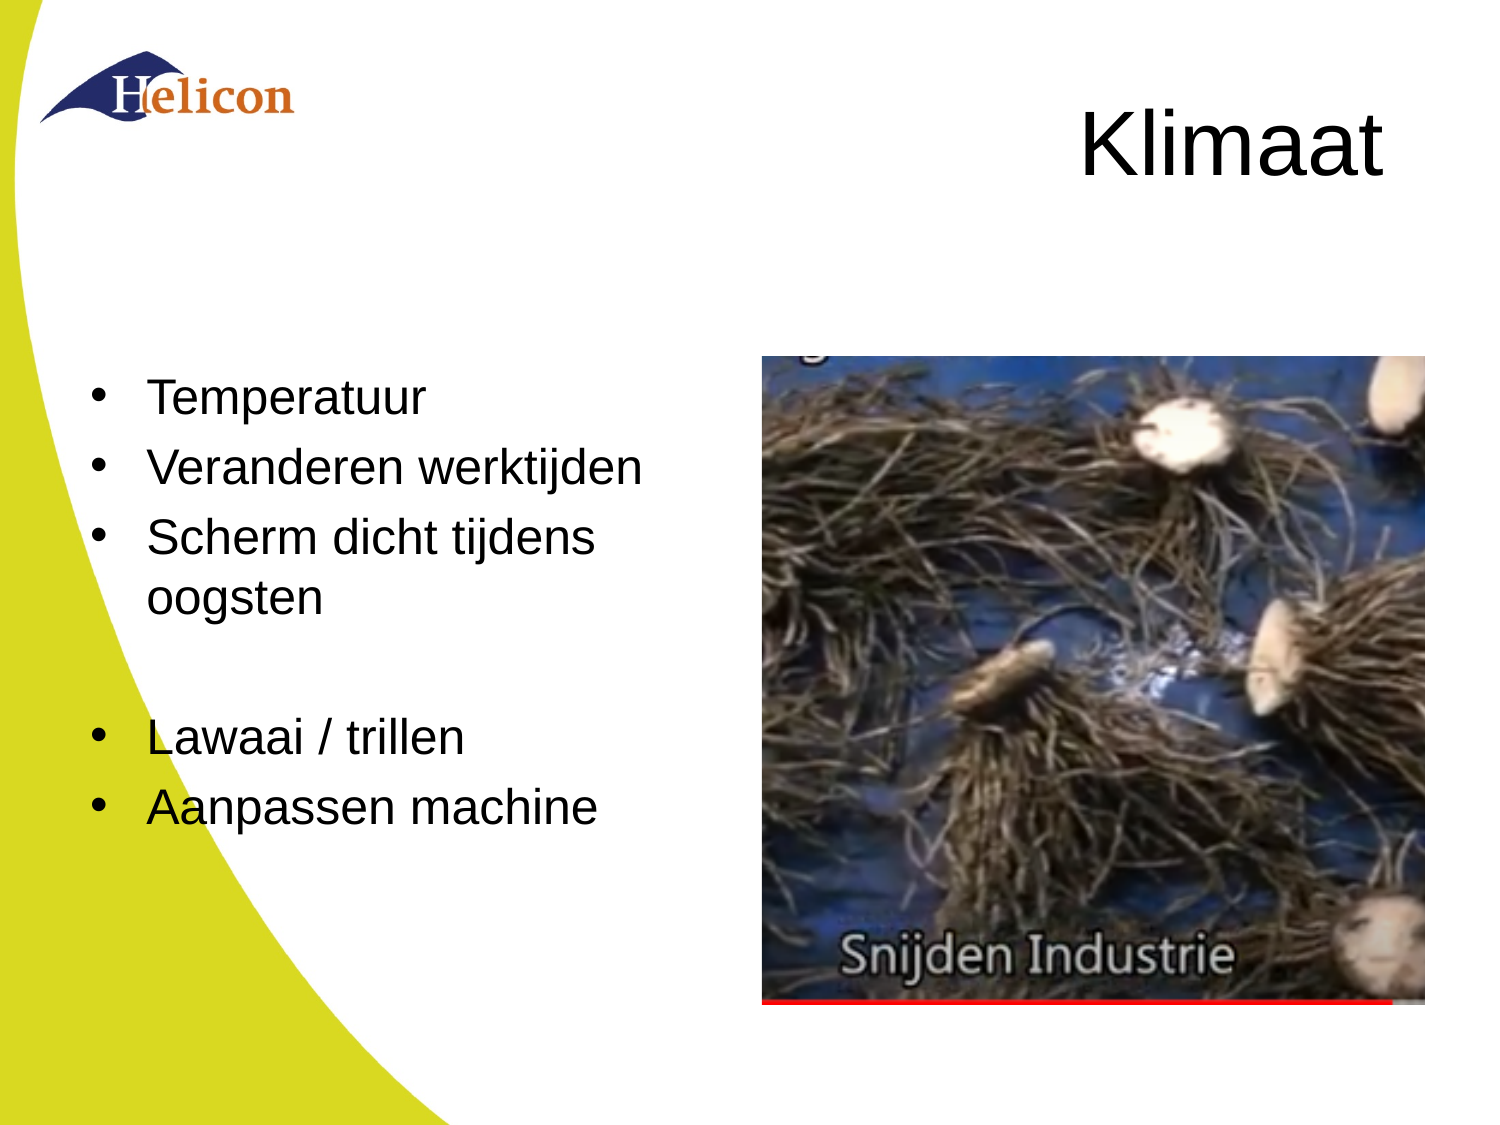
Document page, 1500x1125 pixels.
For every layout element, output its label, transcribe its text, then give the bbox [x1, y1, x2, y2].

picture [0, 0, 1500, 1125]
list Temperatuur Veranderen werktijden Scherm dicht tijdens oogsten Lawaai / trillen Aanpassen machine [75, 356, 738, 1005]
title Klimaat [75, 45, 1425, 233]
